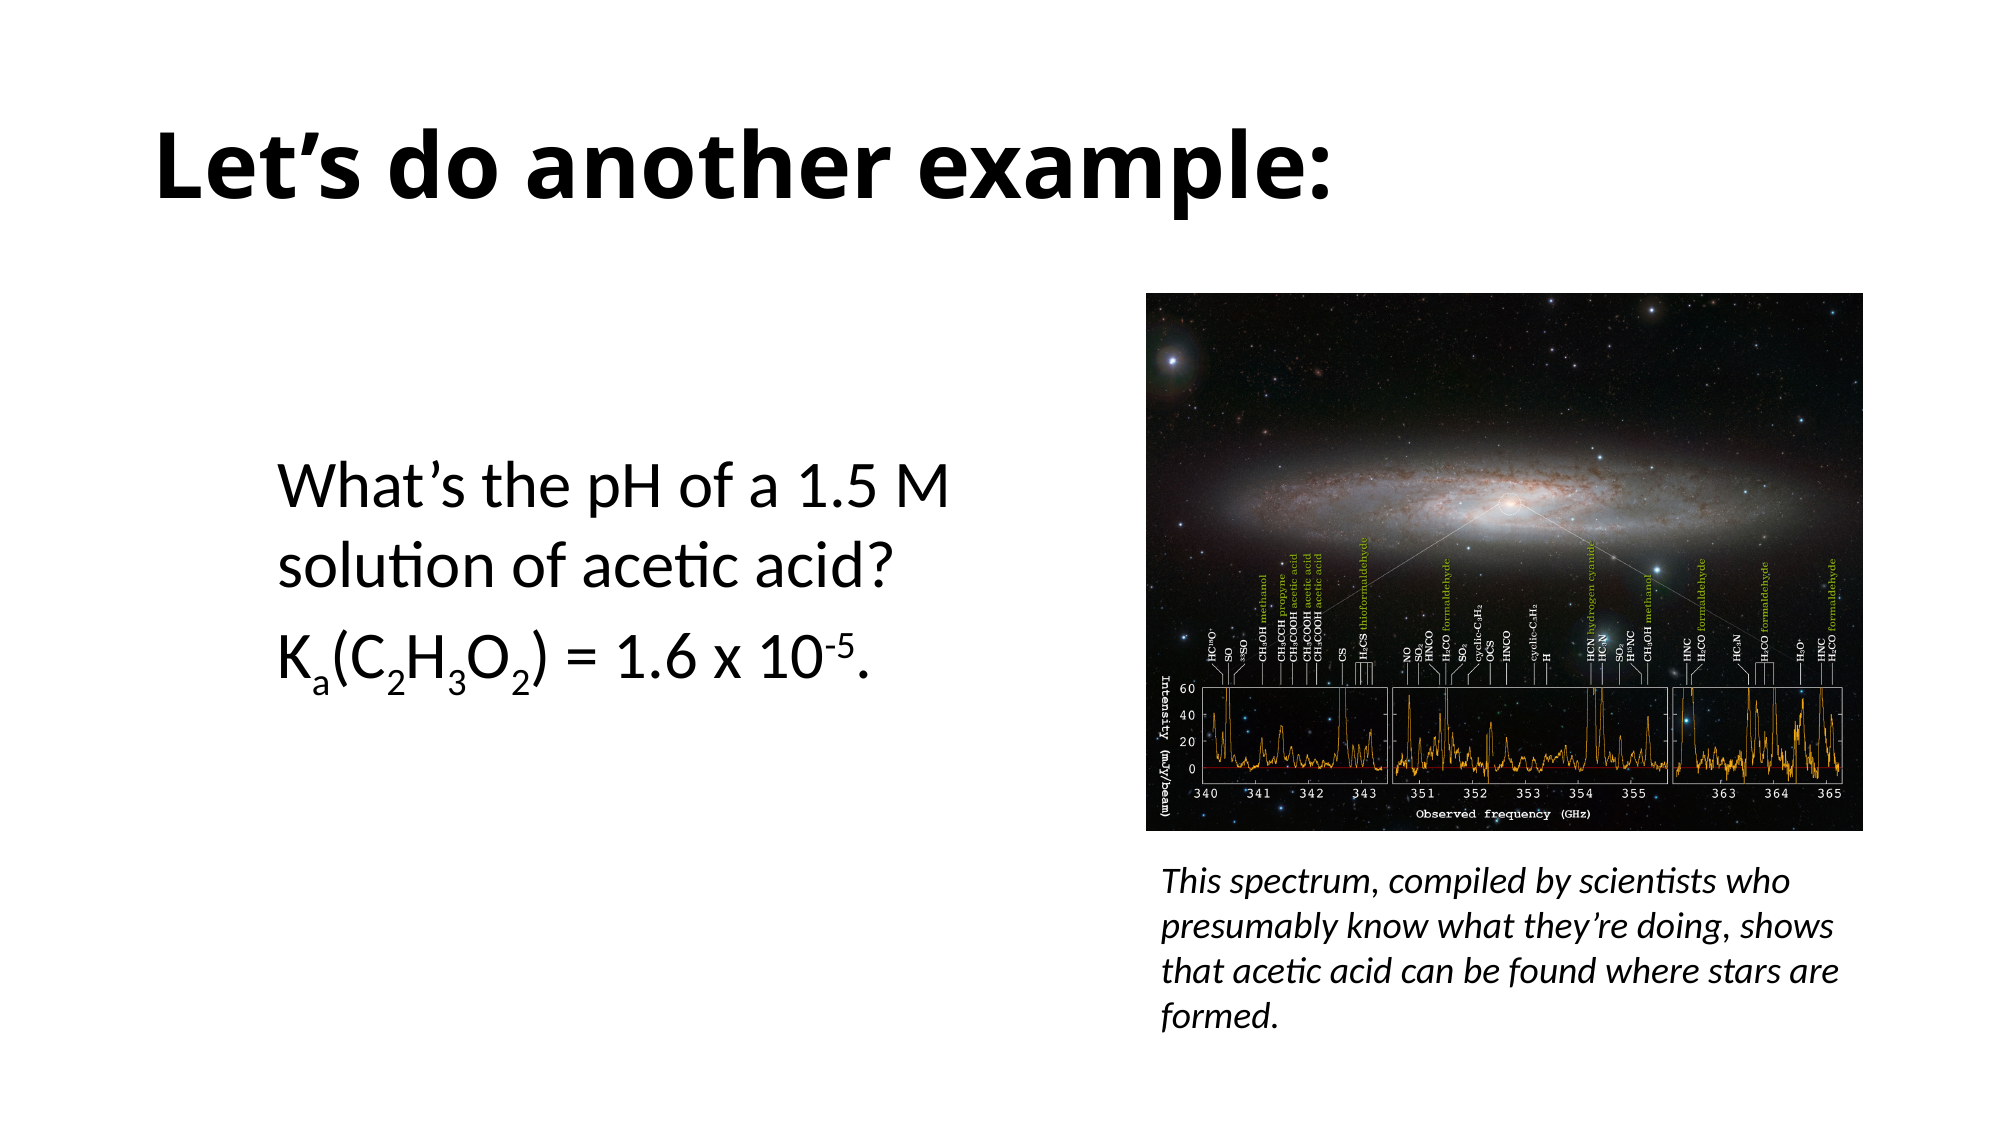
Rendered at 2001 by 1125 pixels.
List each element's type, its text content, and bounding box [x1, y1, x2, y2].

text_box This spectrum, compiled by scientists who presumably know what they’re doing, shows that acetic acid can be found where stars are formed. [1146, 848, 1863, 1044]
text_box What’s the pH of a 1.5 M solution of acetic acid? Ka(C2H3O2) = 1.6 x 10-5. [262, 433, 1146, 711]
title Let’s do another example: [137, 59, 1863, 278]
picture [1146, 293, 1863, 831]
